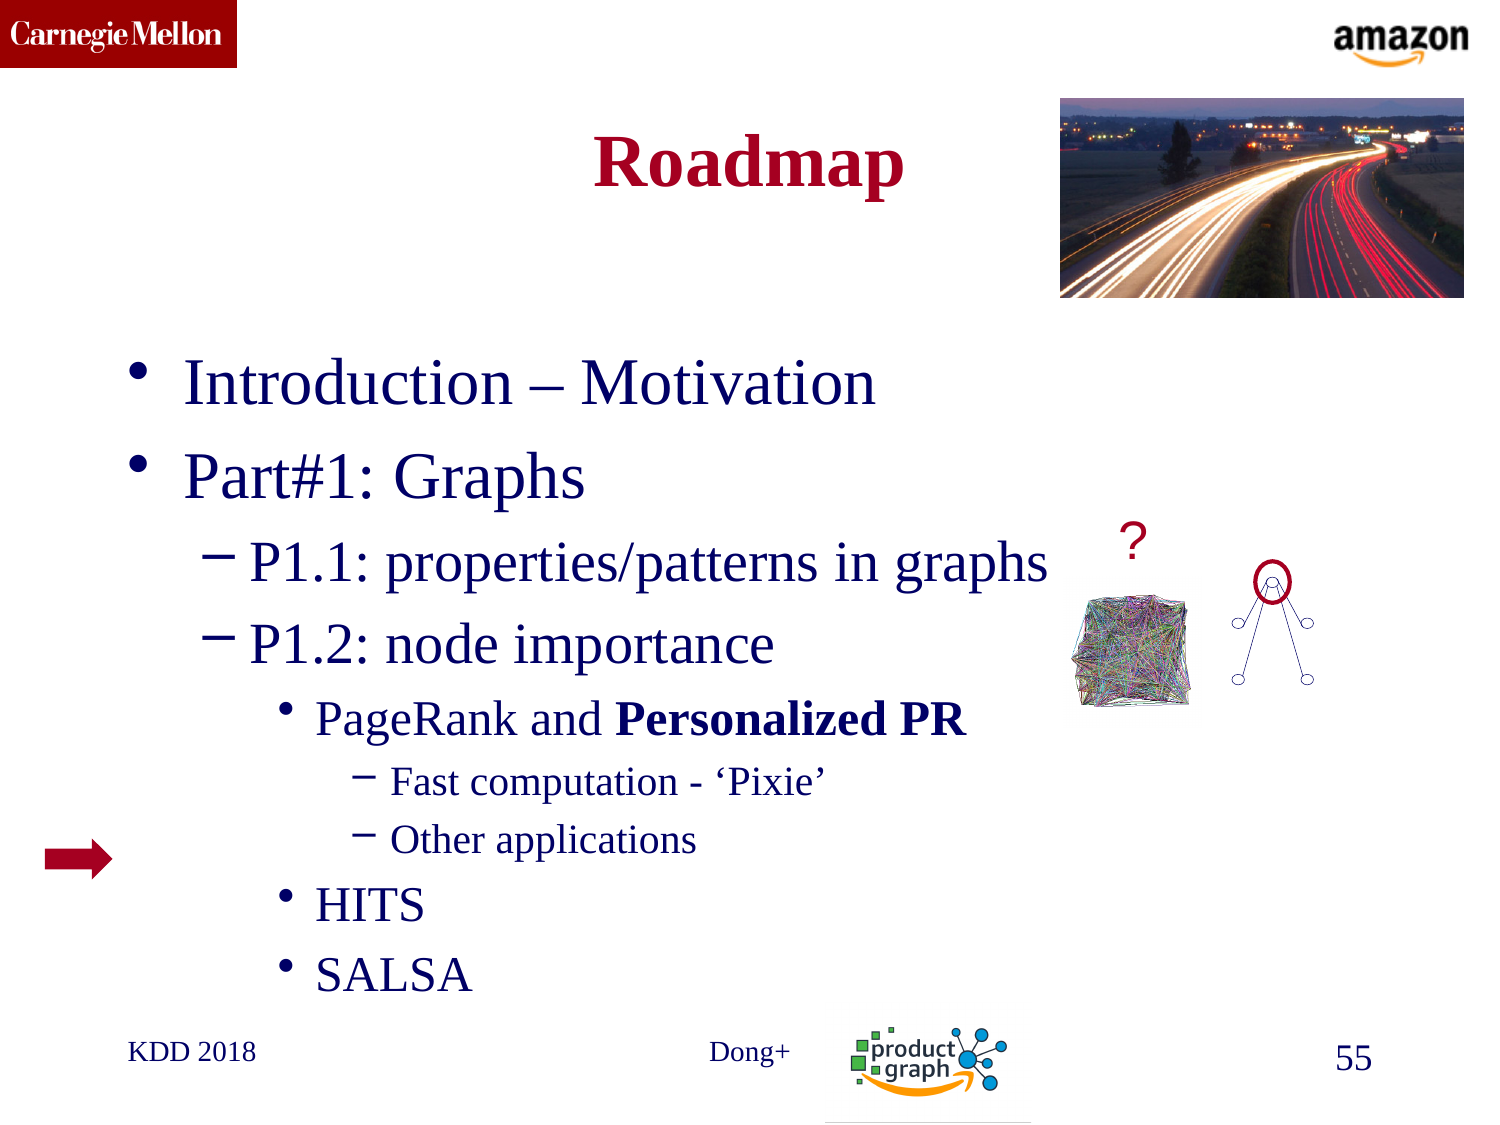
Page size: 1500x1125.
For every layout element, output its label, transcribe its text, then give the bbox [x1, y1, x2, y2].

picture [1063, 576, 1202, 729]
slide_number 55 [1074, 1024, 1388, 1101]
picture [1060, 98, 1464, 299]
text_box [1256, 561, 1289, 575]
footer Dong+ [512, 1024, 988, 1101]
title Roadmap [112, 99, 1058, 213]
picture [1322, 4, 1484, 88]
text_box [44, 838, 113, 880]
picture [0, 0, 237, 68]
text_box ? [1103, 497, 1164, 574]
slide_number KDD 2018 [112, 1024, 426, 1101]
list Introduction – Motivation Part#1: Graphs P1.1: properties/patterns in graphs P1.2: node importance PageRank and Personalized PR Fast computation - ‘Pixie’ Other applications HITS SALSA [112, 237, 1388, 1001]
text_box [1231, 576, 1314, 686]
